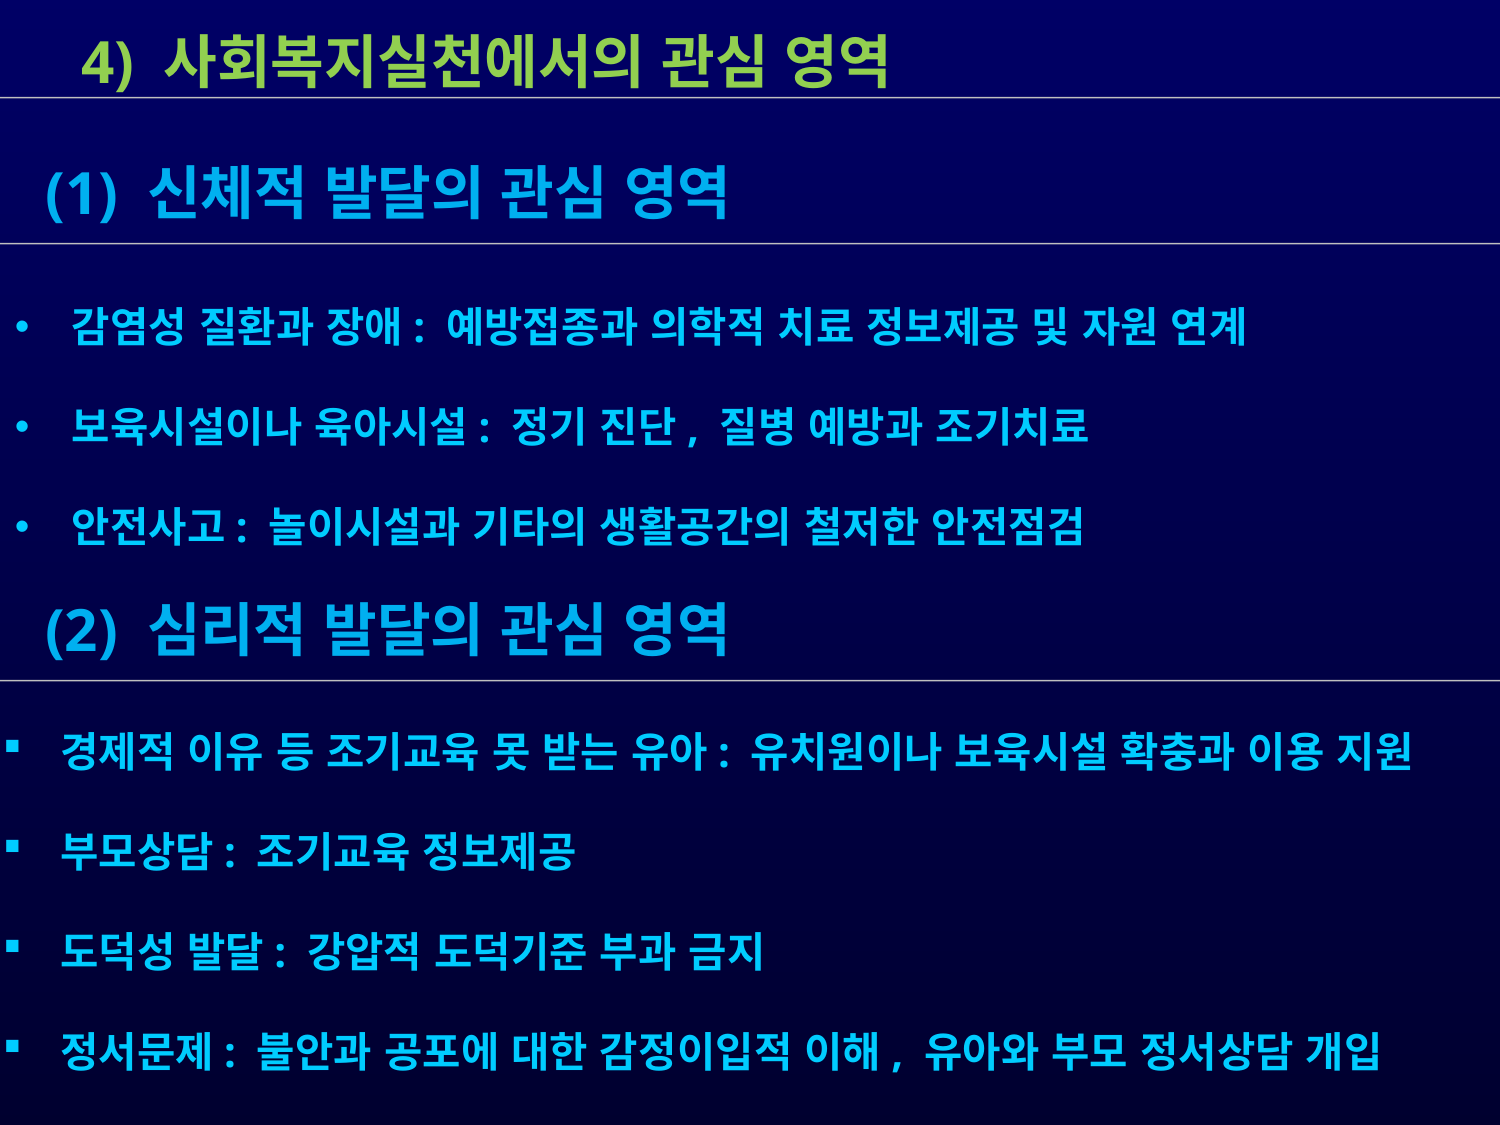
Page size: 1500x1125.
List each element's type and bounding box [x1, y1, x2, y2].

text_box [0, 17, 1500, 1070]
